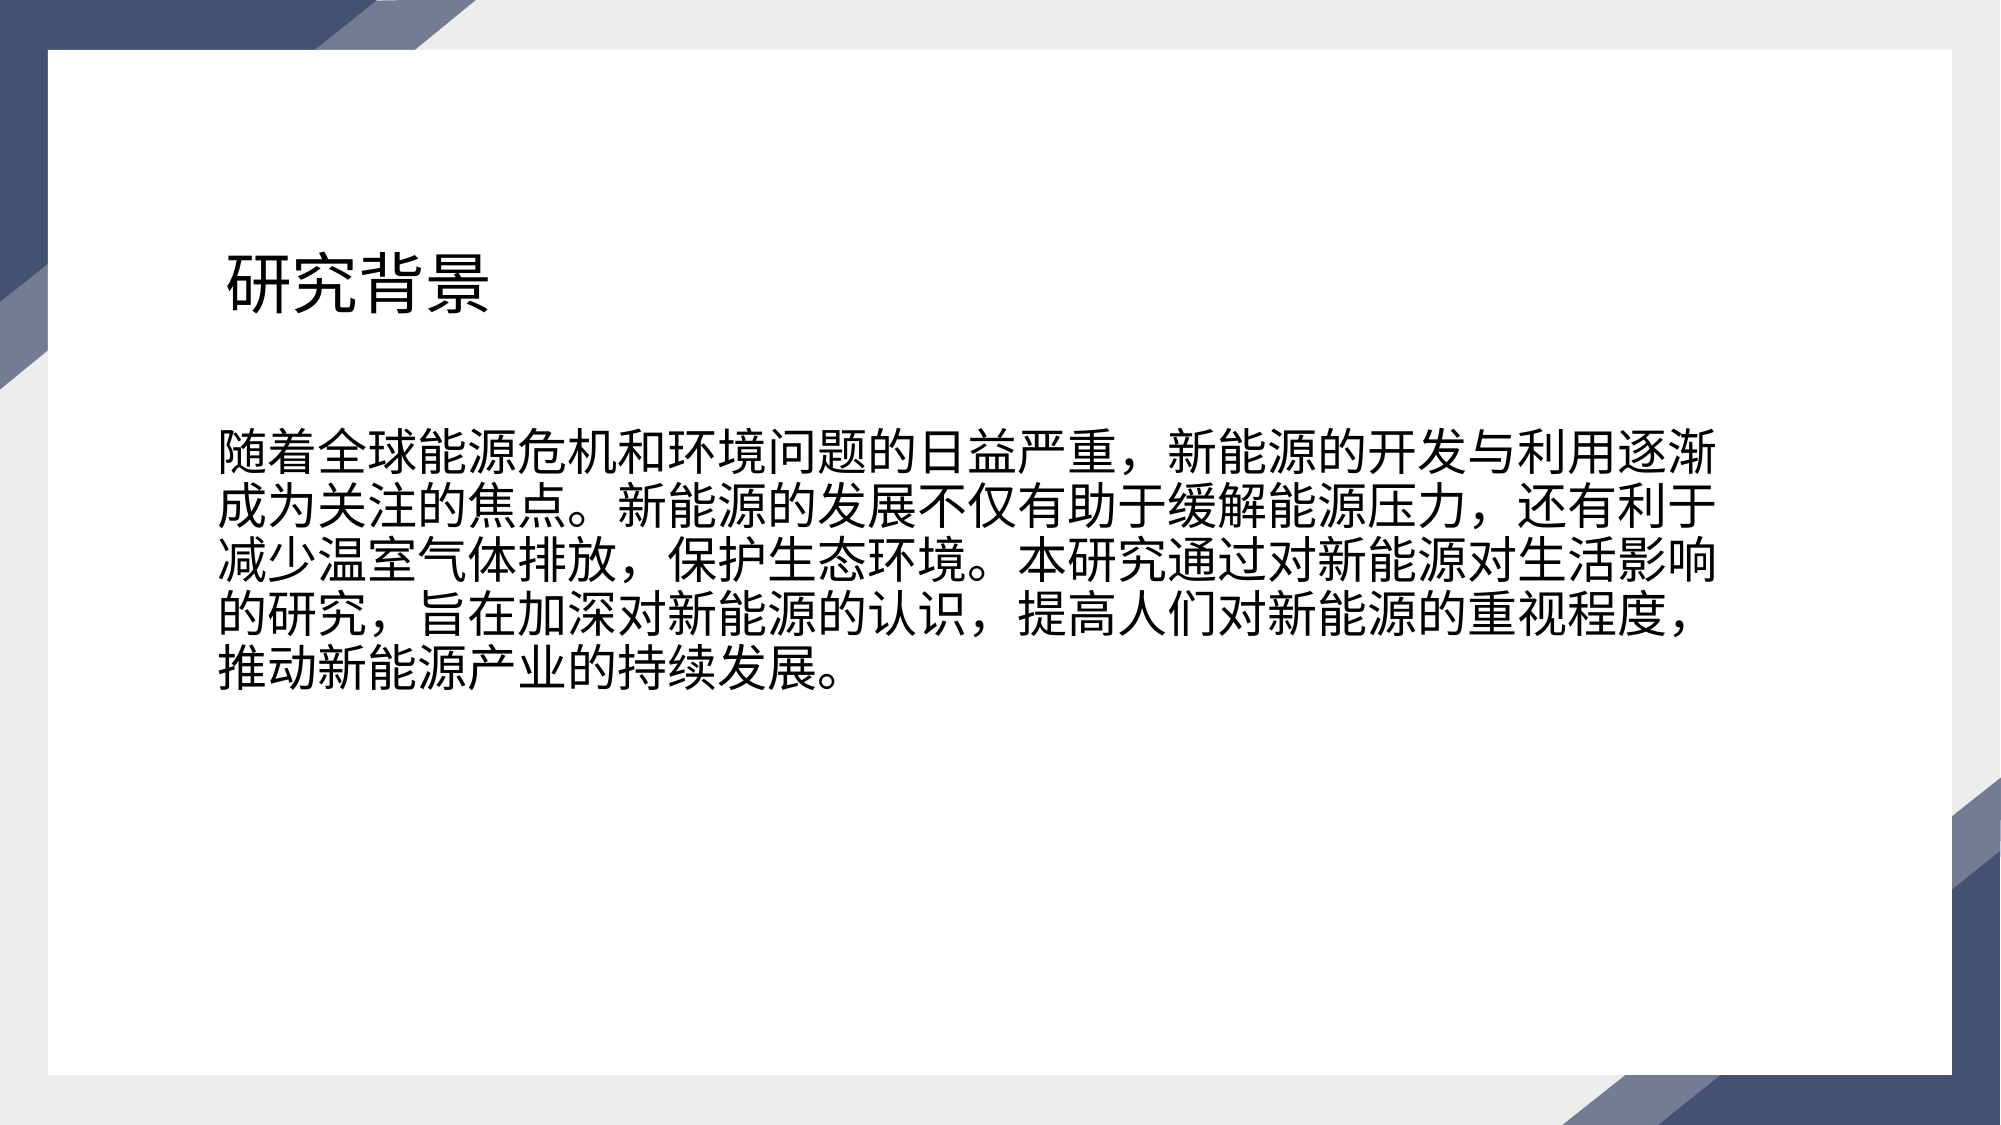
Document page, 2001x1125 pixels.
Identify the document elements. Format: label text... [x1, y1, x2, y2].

list 随着全球能源危机和环境问题的日益严重，新能源的开发与利用逐渐成为关注的焦点。新能源的发展不仅有助于缓解能源压力，还有利于减少温室气体排放，保护生态环境。本研究通过对新能源对生活影响的研究，旨在加深对新能源的认识，提高人们对新能源的重视程度，推动新能源产业的持续发展。 [202, 420, 1782, 824]
title 研究背景 [210, 227, 1790, 347]
